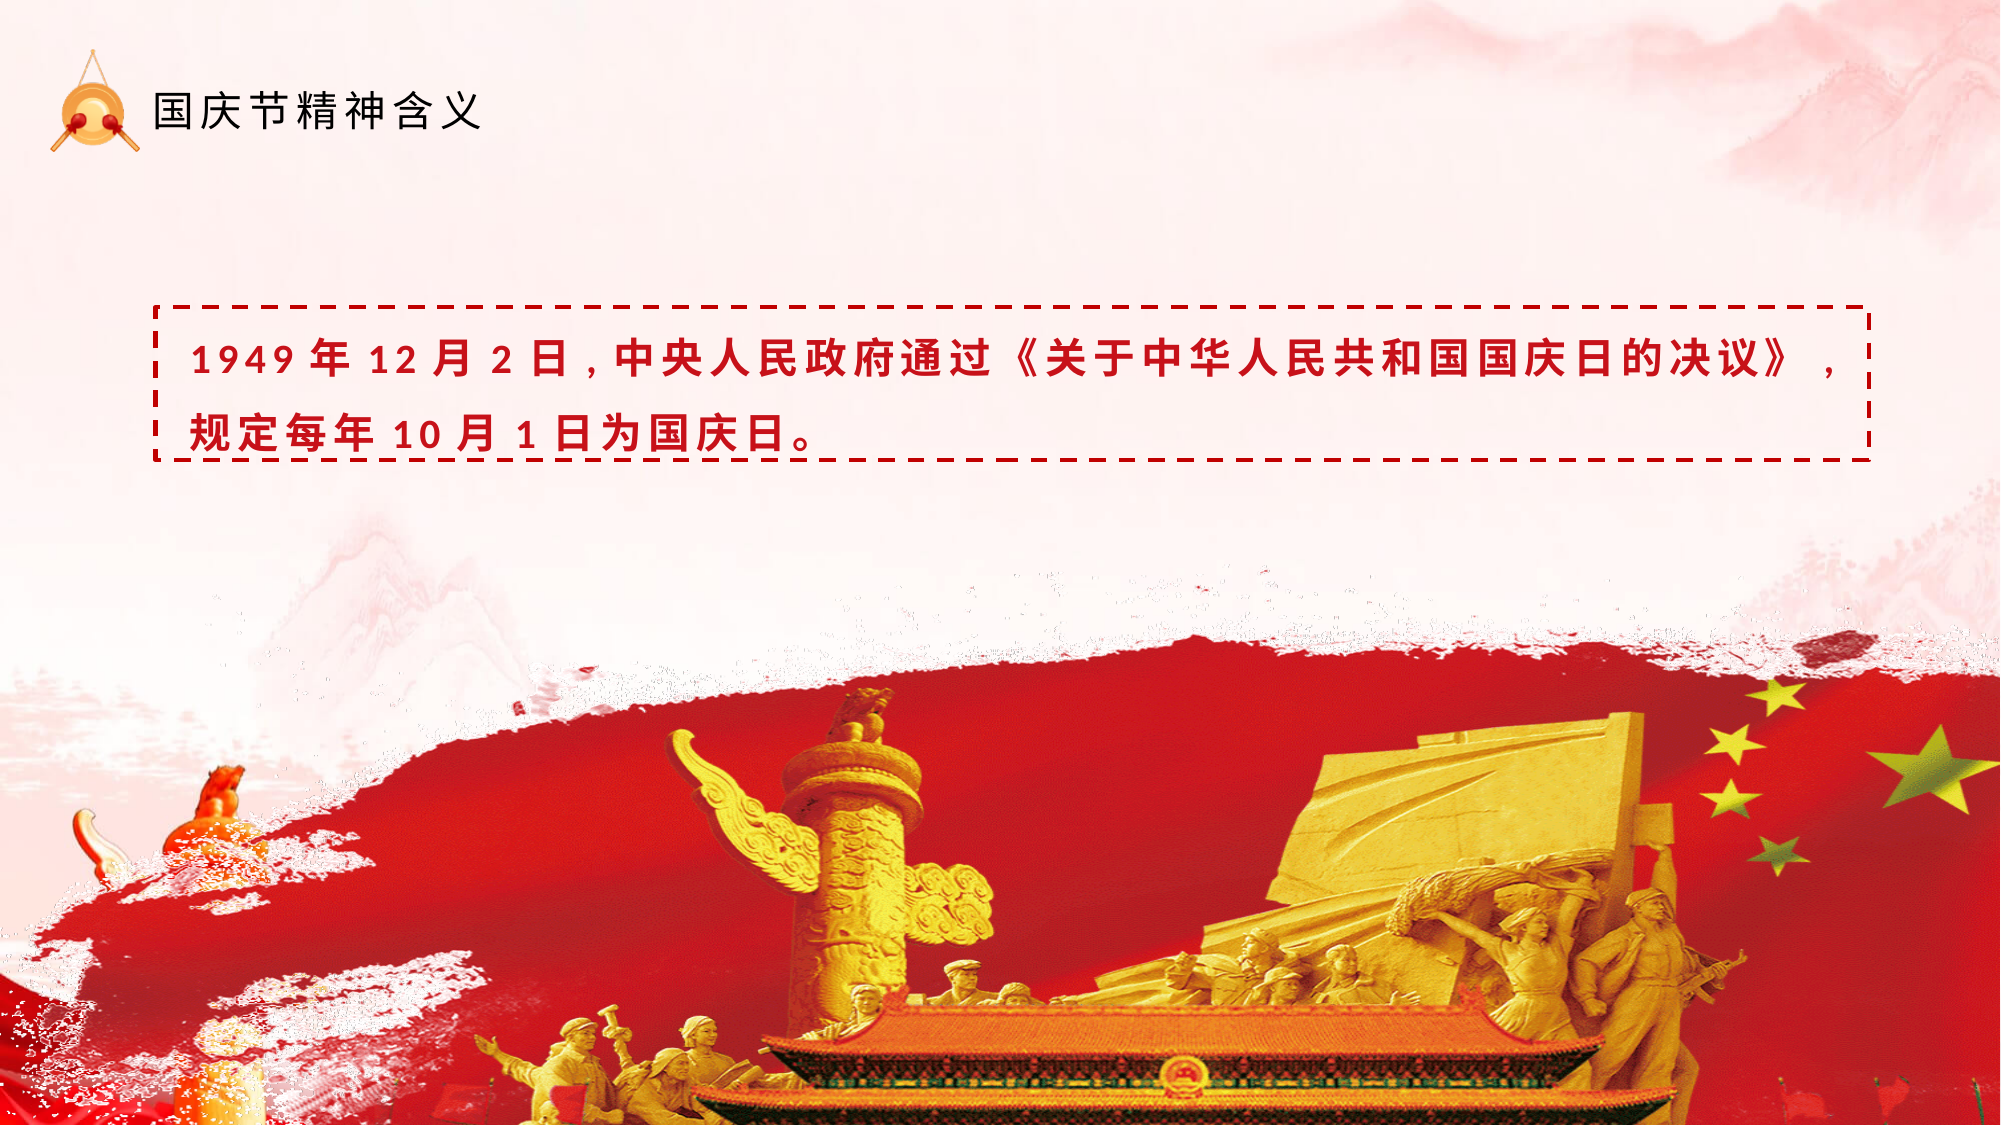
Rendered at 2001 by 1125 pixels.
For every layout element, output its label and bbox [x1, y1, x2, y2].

picture [0, 0, 2001, 1125]
text_box [49, 49, 601, 163]
